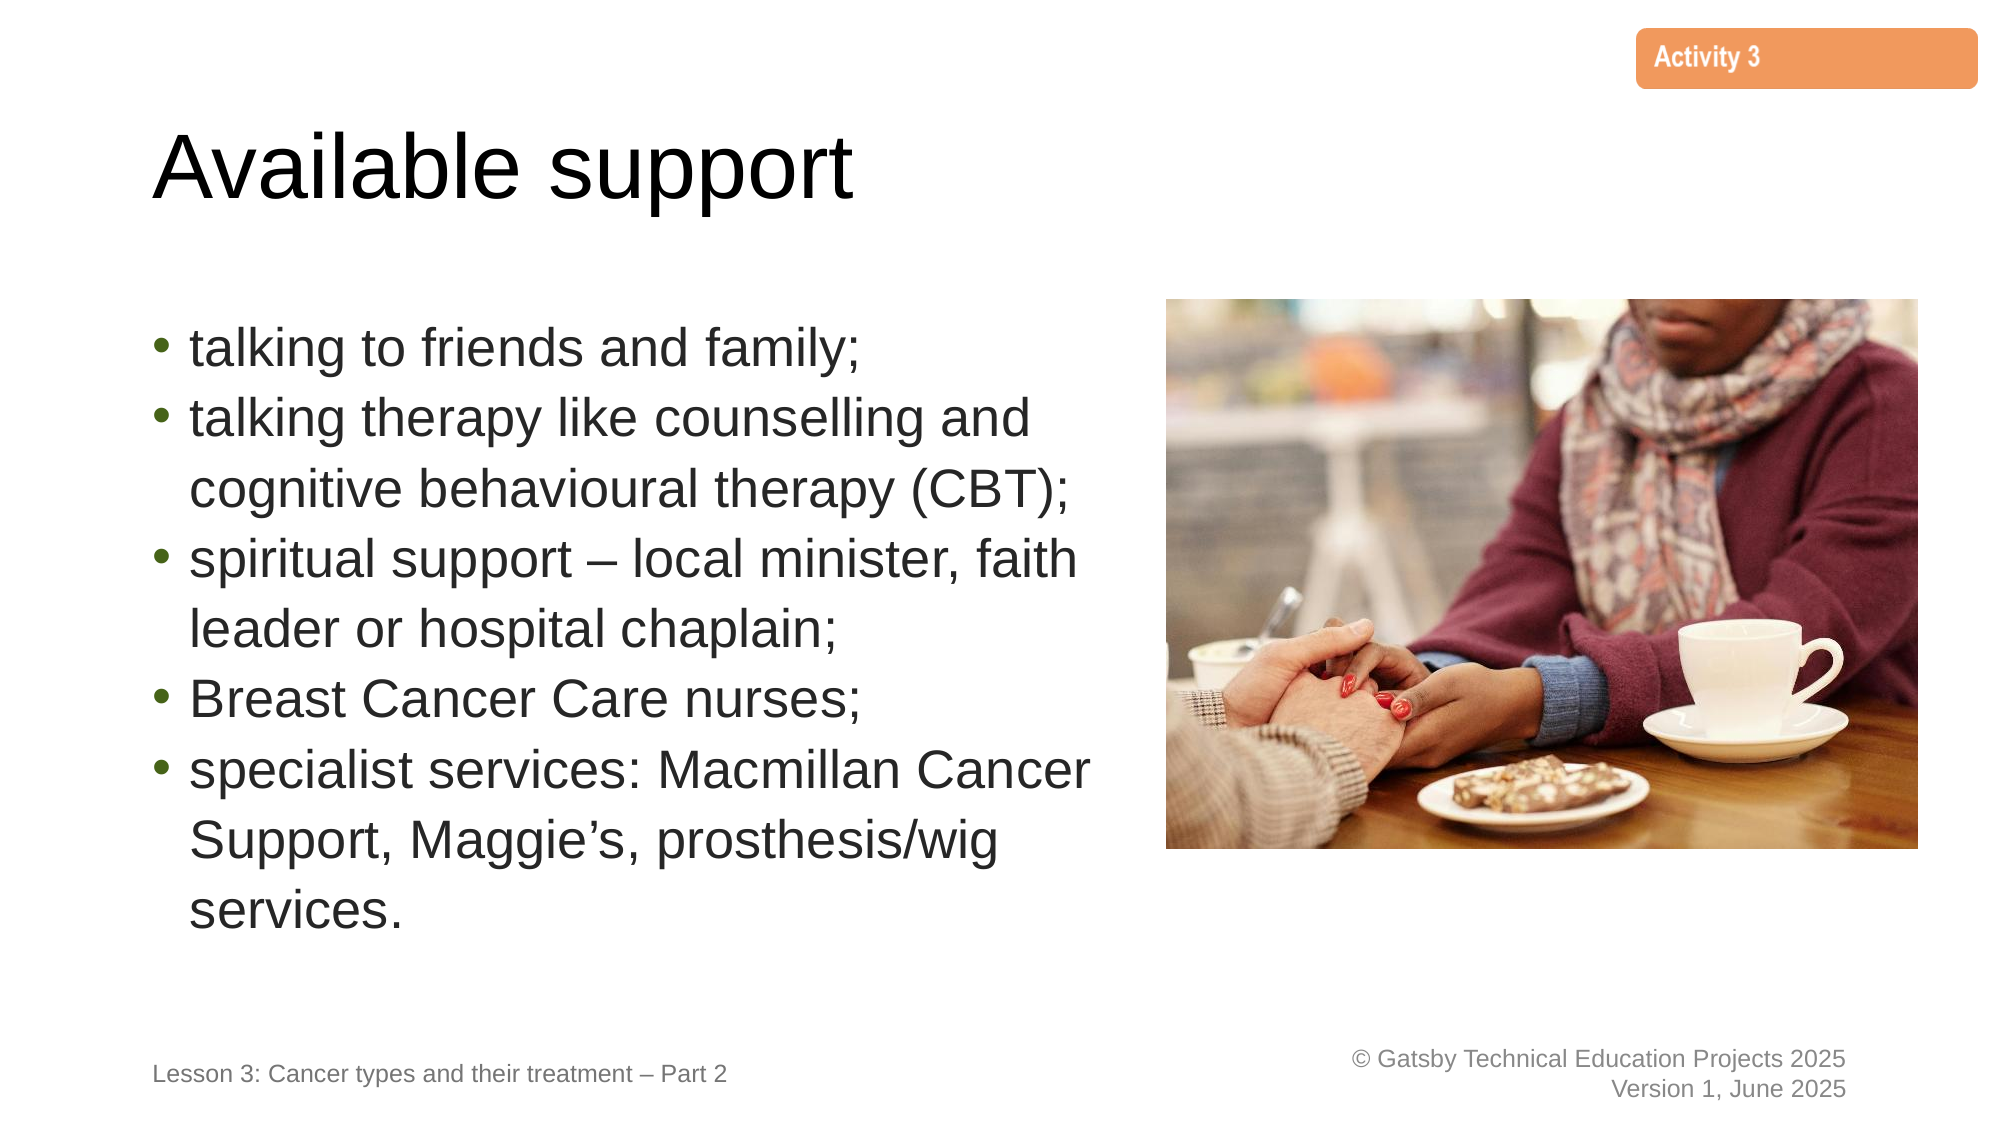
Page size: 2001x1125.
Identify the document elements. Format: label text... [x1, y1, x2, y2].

picture [1166, 299, 1919, 850]
title Available support [137, 59, 1863, 278]
text_box talking to friends and family; talking therapy like counselling and cognitive behavioural therapy (CBT); spiritual support – local minister, faith leader or hospital chaplain; Breast Cancer Care nurses; specialist services: Macmillan Cancer Support, Maggie’s, prosthesis/wig services. [137, 299, 1132, 1014]
picture [1635, 28, 1978, 92]
